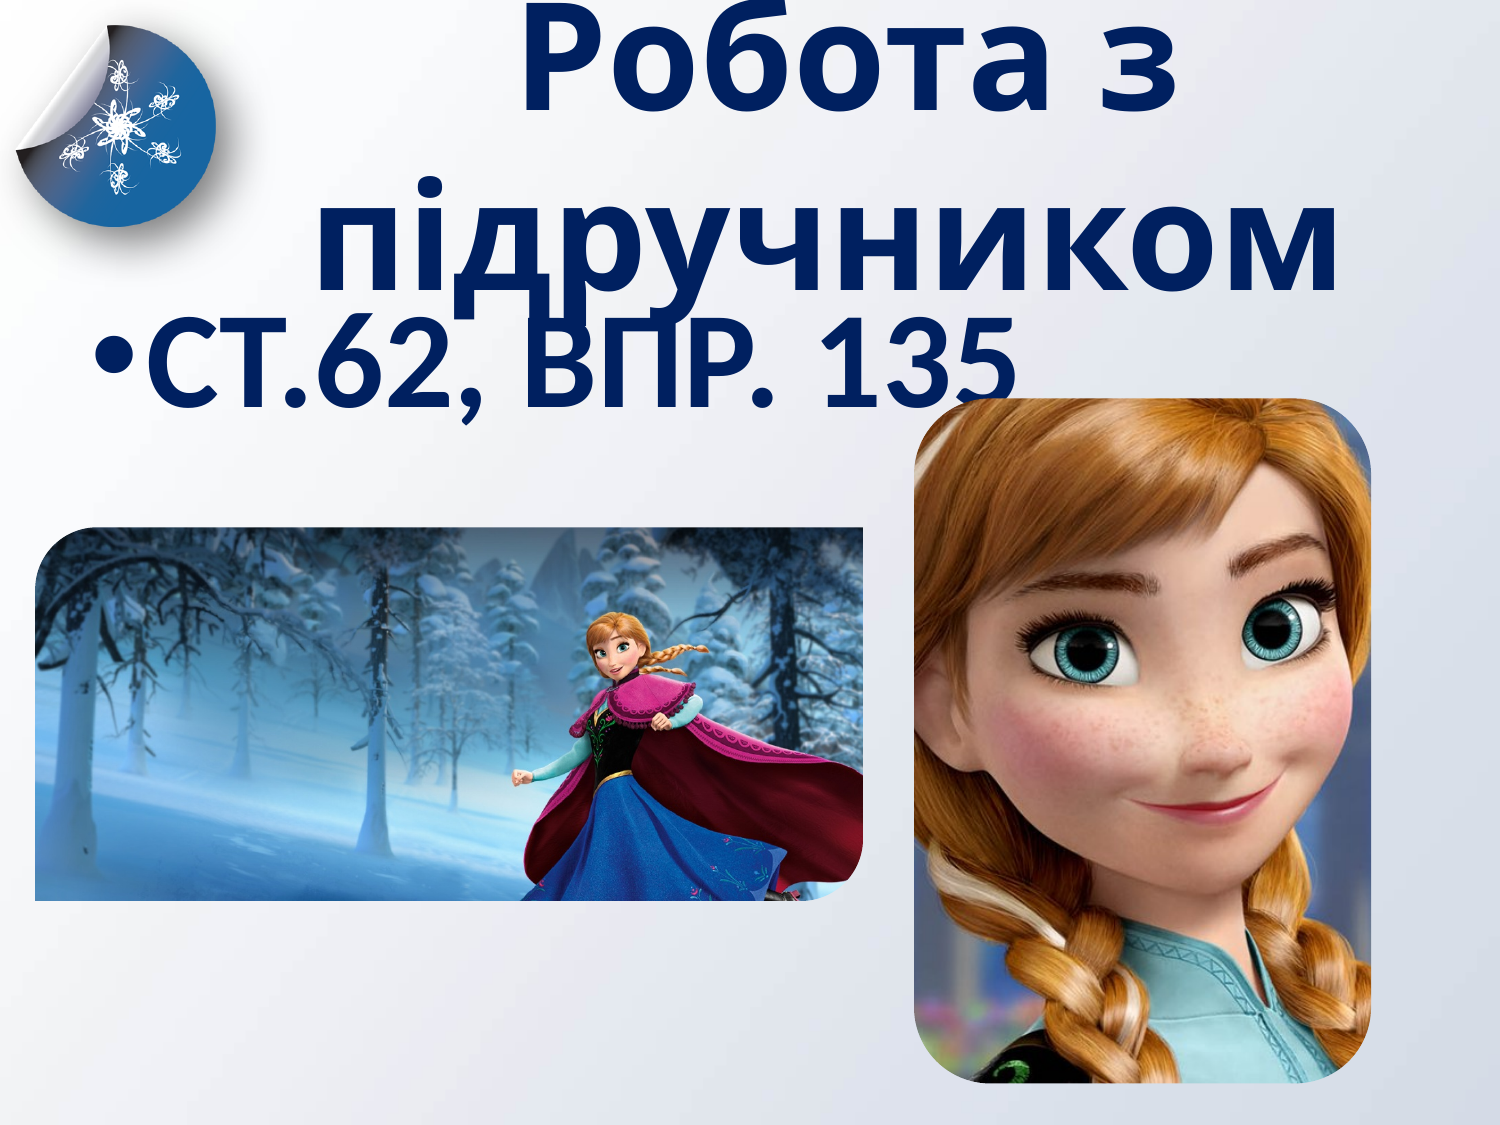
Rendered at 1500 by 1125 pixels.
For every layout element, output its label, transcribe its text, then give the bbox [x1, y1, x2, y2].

title Робота з підручником [246, 46, 1449, 235]
picture [0, 0, 1500, 1125]
list Ст.62, Впр. 135 [75, 262, 1425, 1005]
